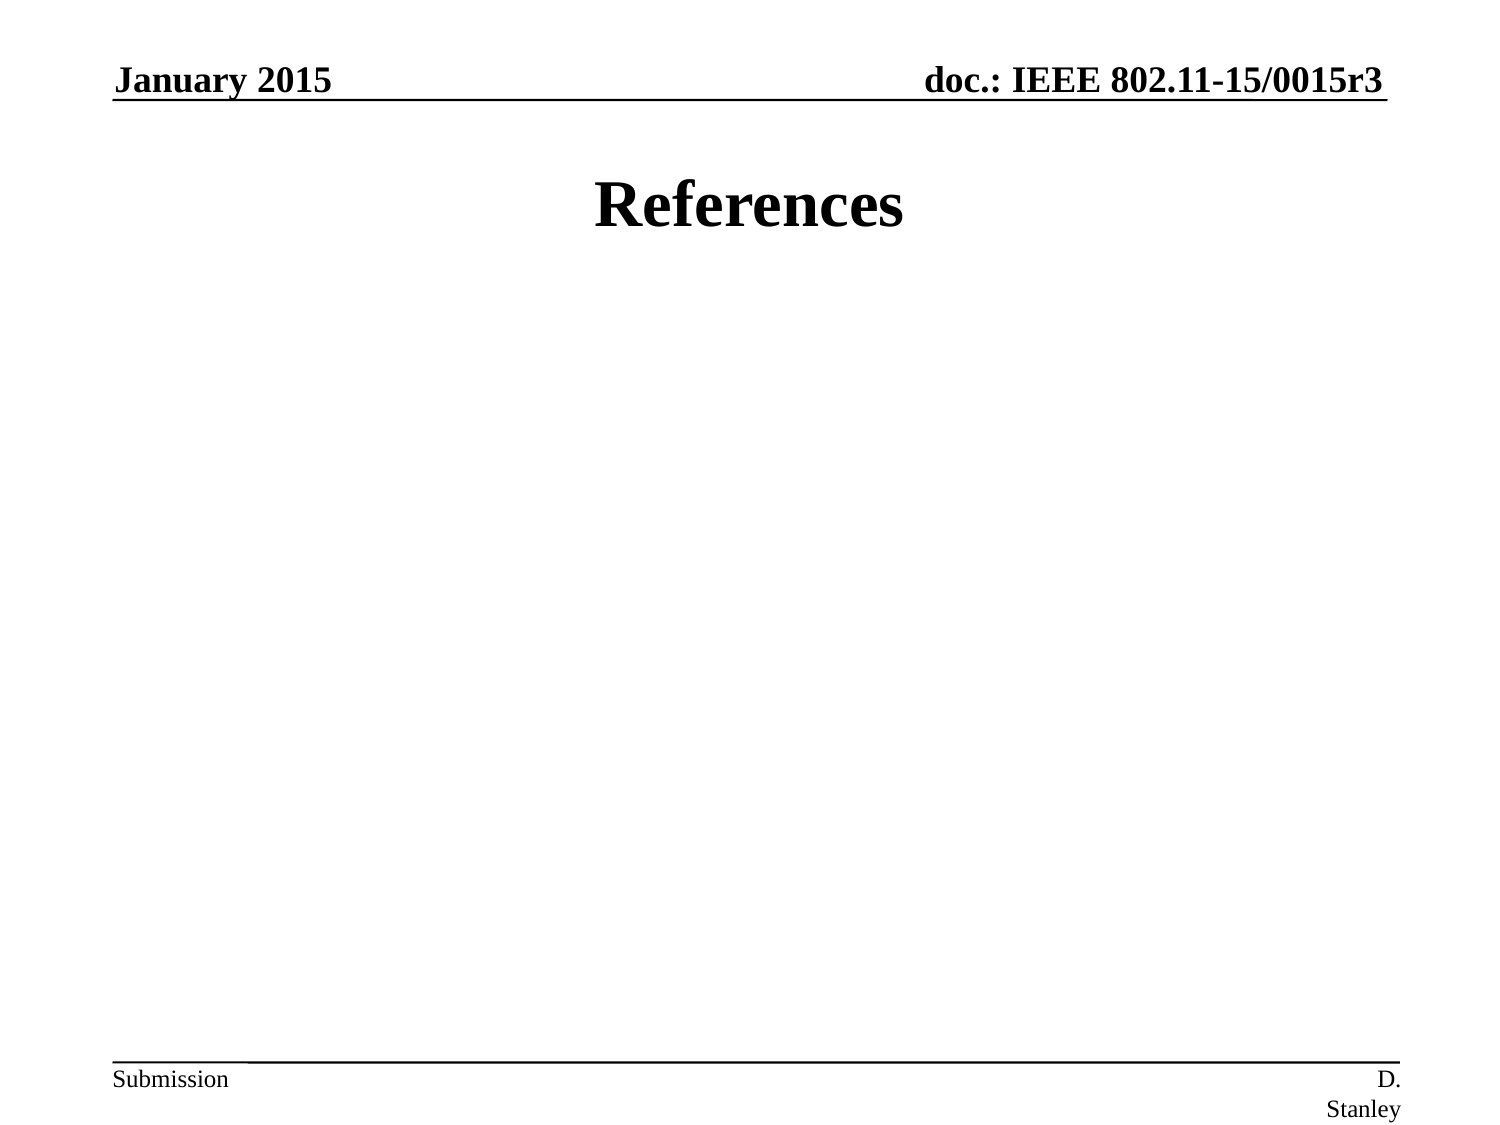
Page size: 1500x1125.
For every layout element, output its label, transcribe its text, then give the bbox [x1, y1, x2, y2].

title References [112, 112, 1388, 288]
footer D. Stanley Aruba Networks [1324, 1061, 1402, 1093]
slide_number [114, 54, 374, 101]
